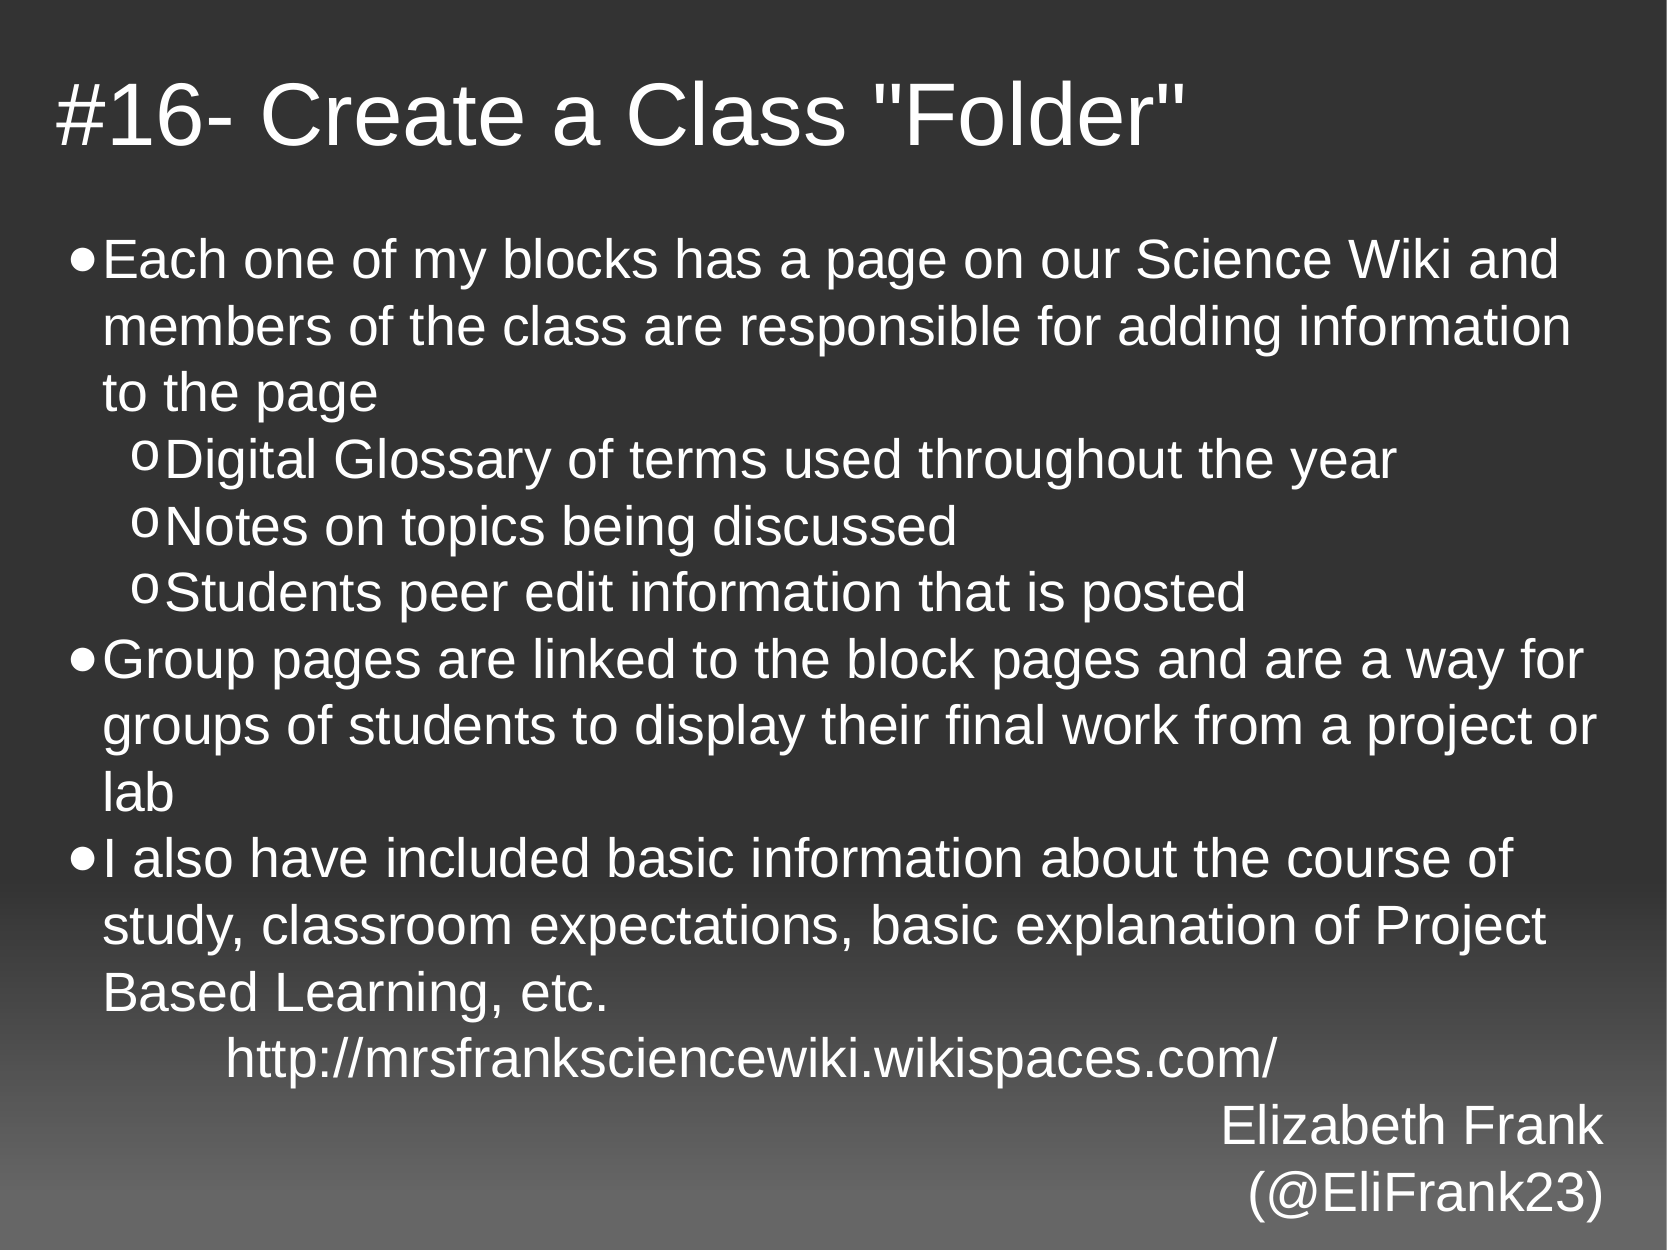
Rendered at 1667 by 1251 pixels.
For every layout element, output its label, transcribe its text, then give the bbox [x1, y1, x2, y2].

picture [0, 0, 1667, 1250]
list Each one of my blocks has a page on our Science Wiki and members of the class are responsible for adding information to the page Digital Glossary of terms used throughout the year Notes on topics being discussed Students peer edit information that is posted Group pages are linked to the block pages and are a way for groups of students to display their final work from a project or lab I also have included basic information about the course of study, classroom expectations, basic explanation of Project Based Learning, etc. http://mrsfranksciencewiki.wikispaces.com/ Elizabeth Frank (@EliFrank23) [33, 216, 1612, 1212]
title #16- Create a Class "Folder" [50, 50, 1629, 213]
